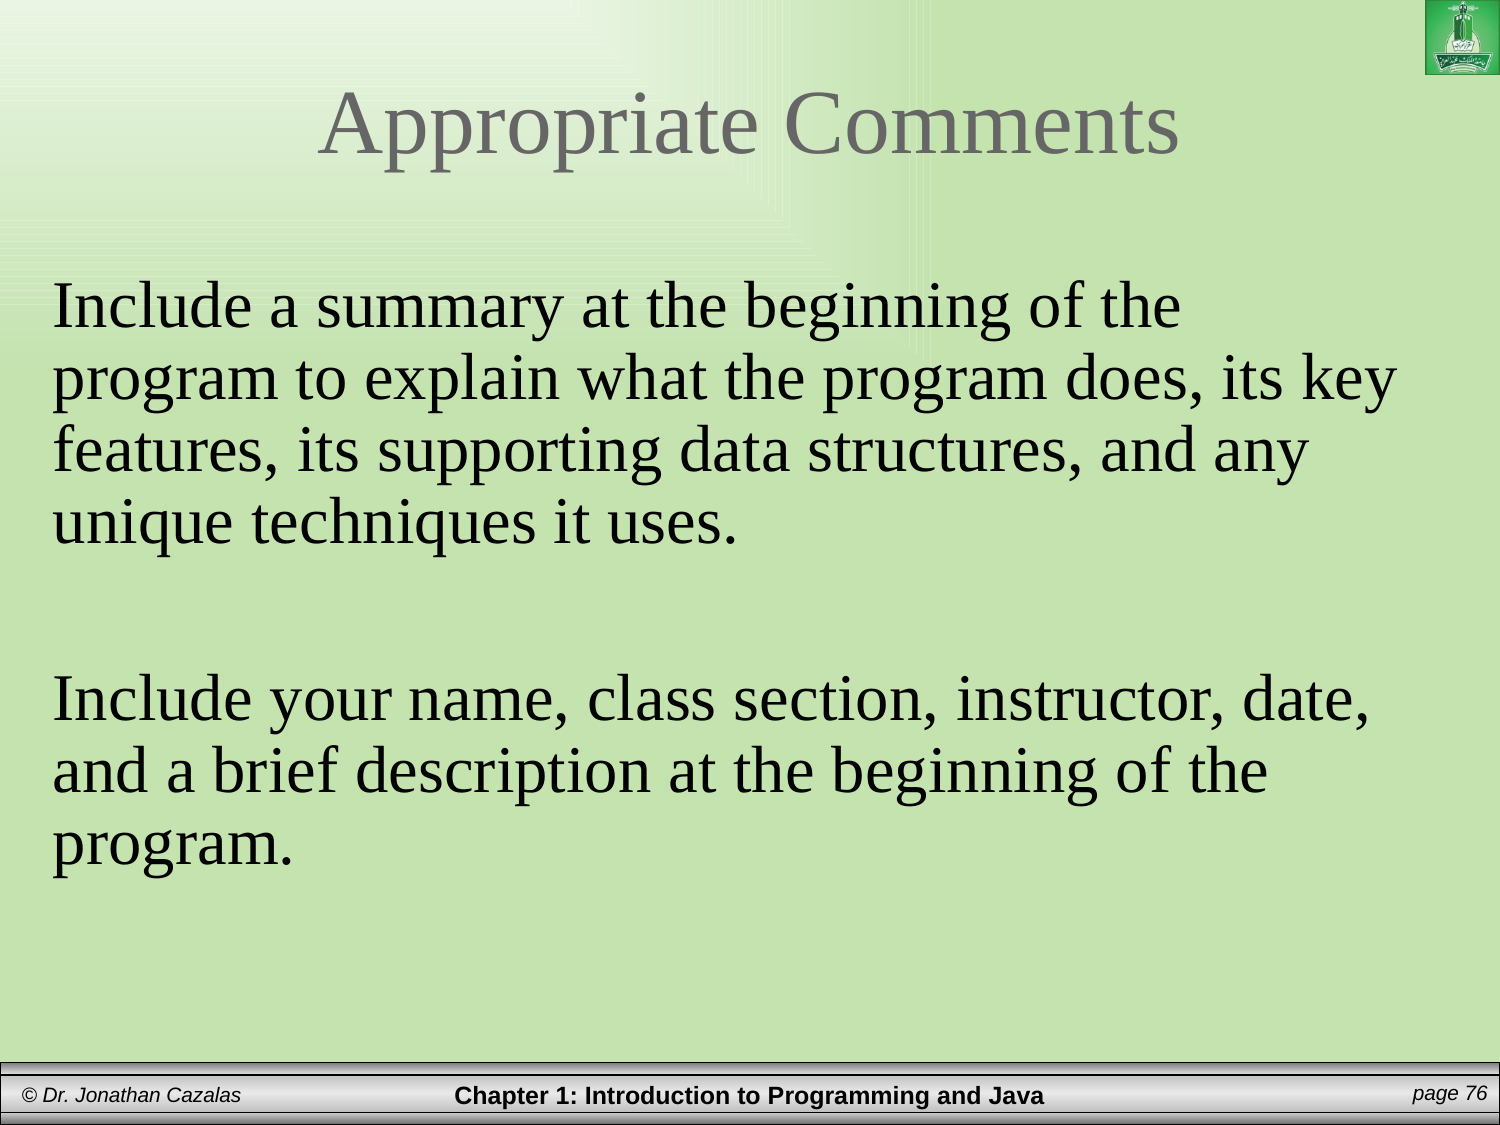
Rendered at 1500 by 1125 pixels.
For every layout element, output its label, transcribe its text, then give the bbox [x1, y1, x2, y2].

picture [1425, 0, 1500, 75]
text_box Appropriate Comments [112, 0, 1388, 235]
text_box Include a summary at the beginning of the program to explain what the program does, its key features, its supporting data structures, and any unique techniques it uses. Include your name, class section, instructor, date, and a brief description at the beginning of the program. [37, 262, 1438, 900]
